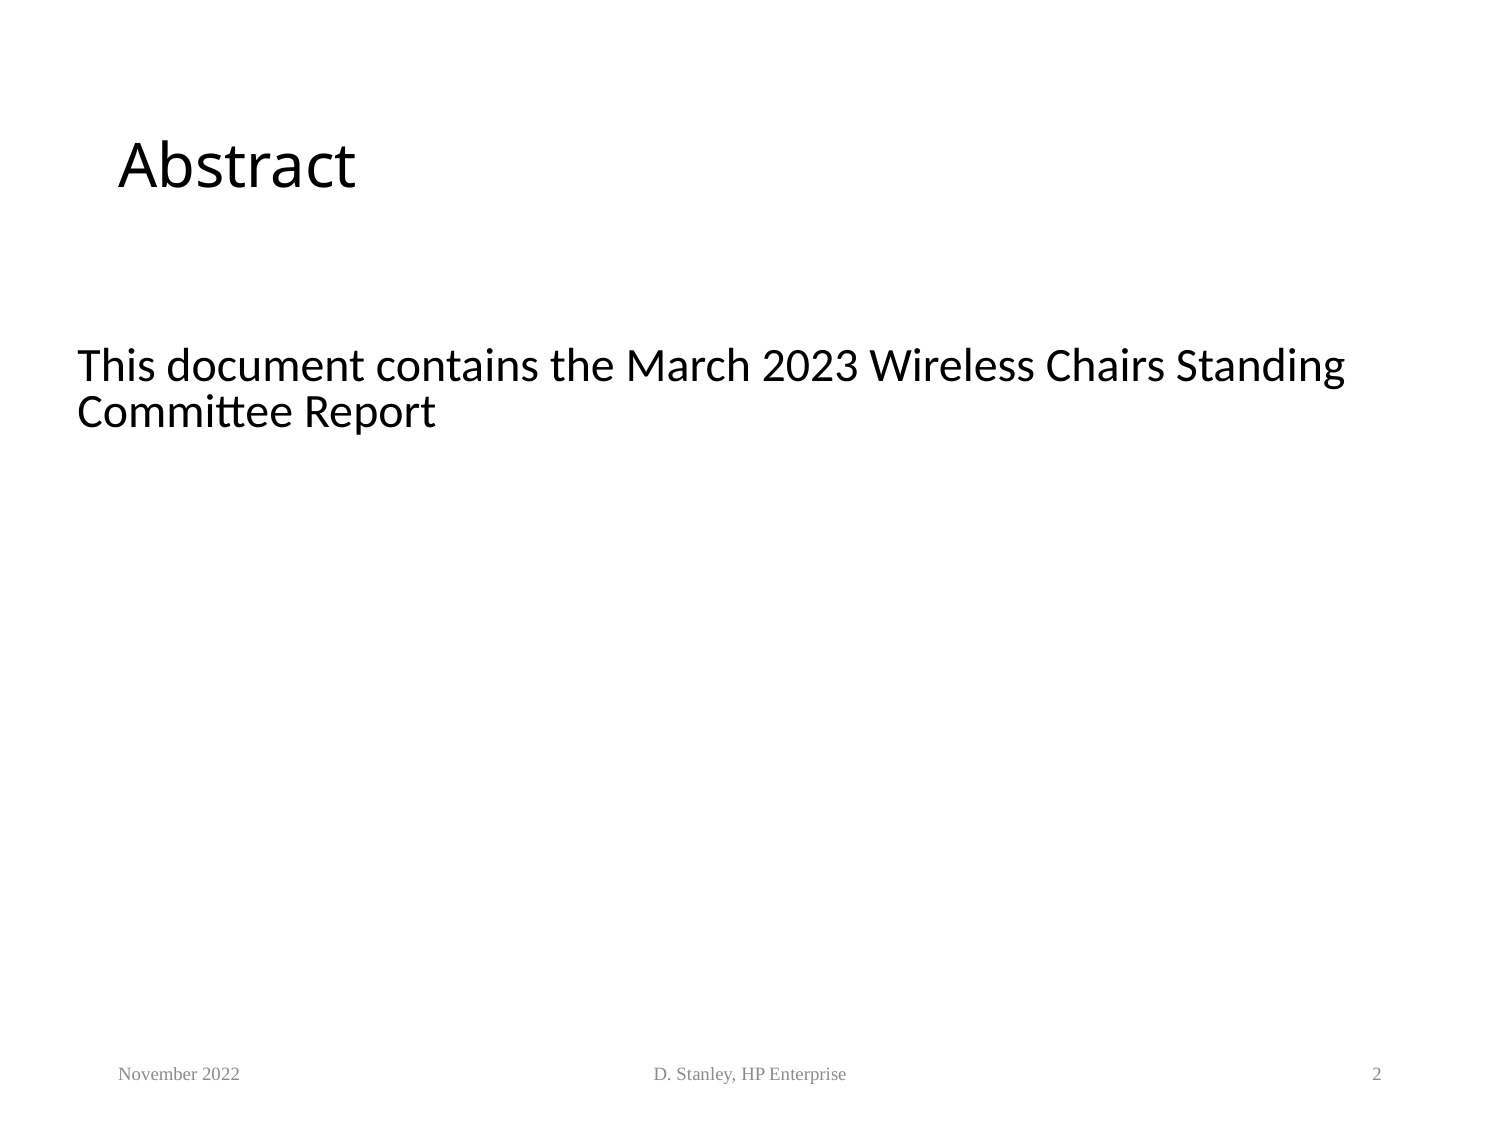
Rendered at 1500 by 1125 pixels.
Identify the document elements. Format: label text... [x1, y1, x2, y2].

slide_number 2 [1059, 1042, 1397, 1103]
list This document contains the March 2023 Wireless Chairs Standing Committee Report [62, 337, 1463, 575]
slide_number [103, 1042, 441, 1103]
footer D. Stanley, HP Enterprise [496, 1042, 1004, 1103]
title Abstract [103, 59, 1397, 278]
